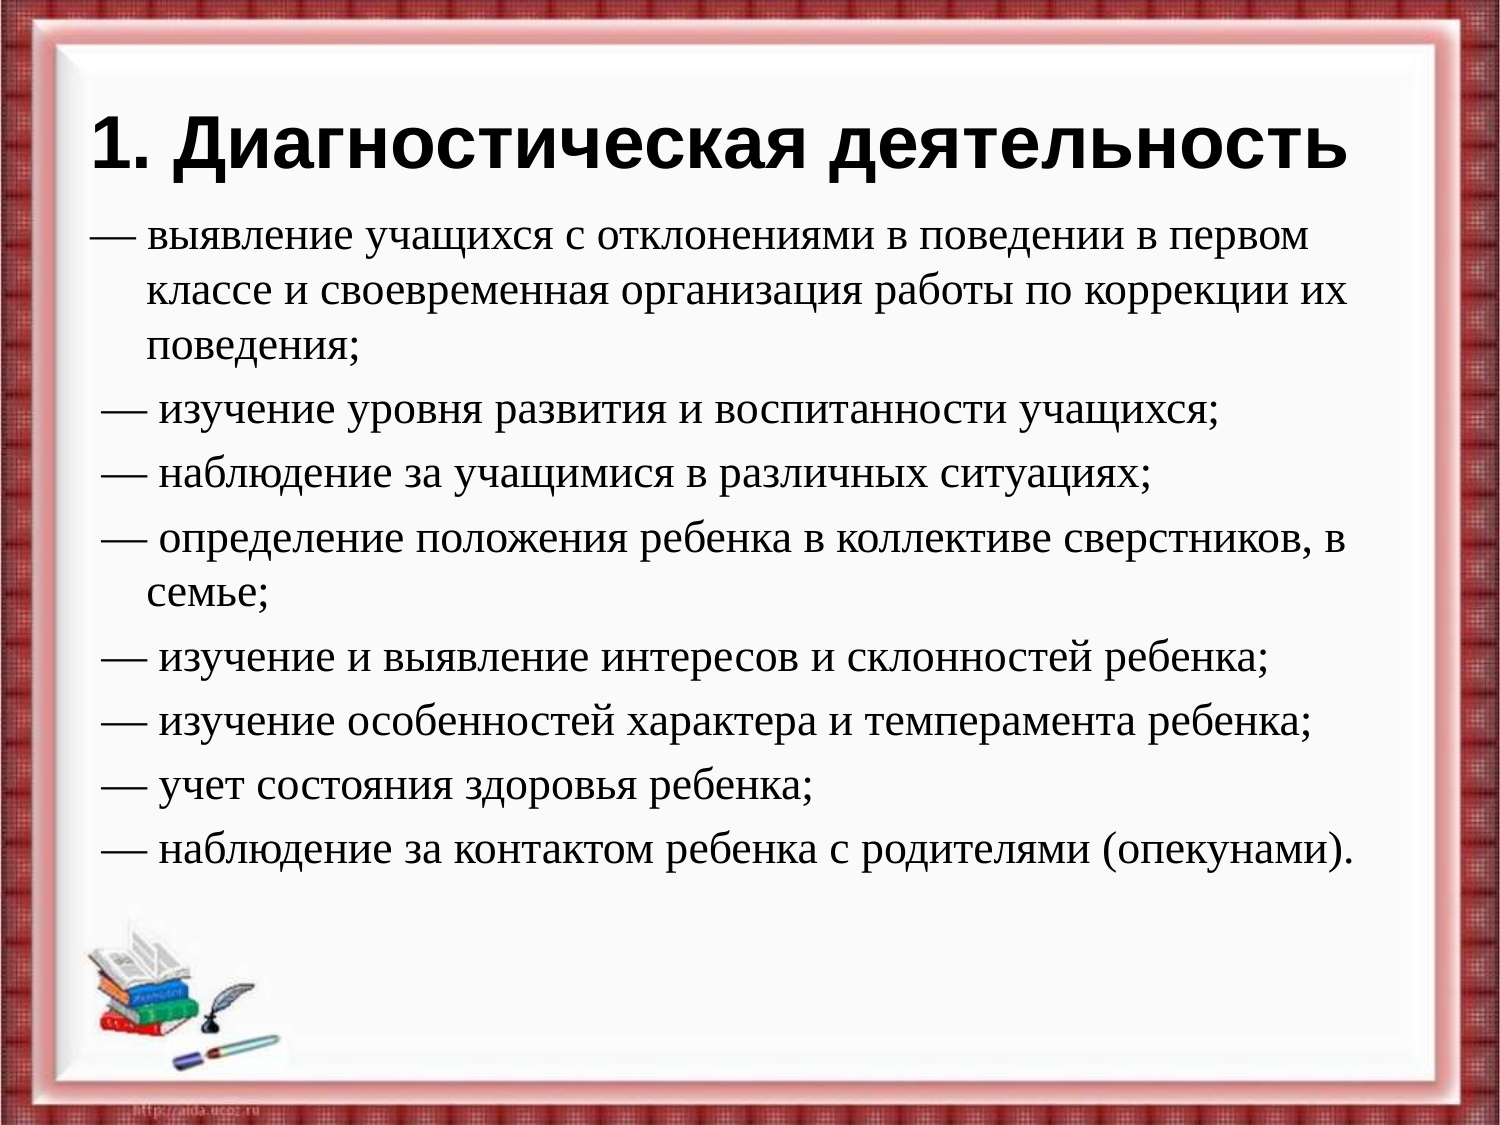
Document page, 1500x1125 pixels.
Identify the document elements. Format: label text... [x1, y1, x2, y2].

picture [0, 0, 1500, 1125]
list — выявление учащихся с отклонениями в поведении в первом классе и своевременная организация работы по коррекции их поведения; — изучение уровня развития и воспитанности учащихся; — наблюдение за учащимися в различных ситуациях; — определение положения ребенка в коллективе сверстников, в семье; — изучение и выявление интересов и склонностей ребенка; — изучение особенностей характера и темперамента ребенка; — учет состояния здоровья ребенка; — наблюдение за контактом ребенка с родителями (опекунами). [74, 196, 1426, 1006]
title 1. Диагностическая деятельность [74, 44, 1426, 196]
